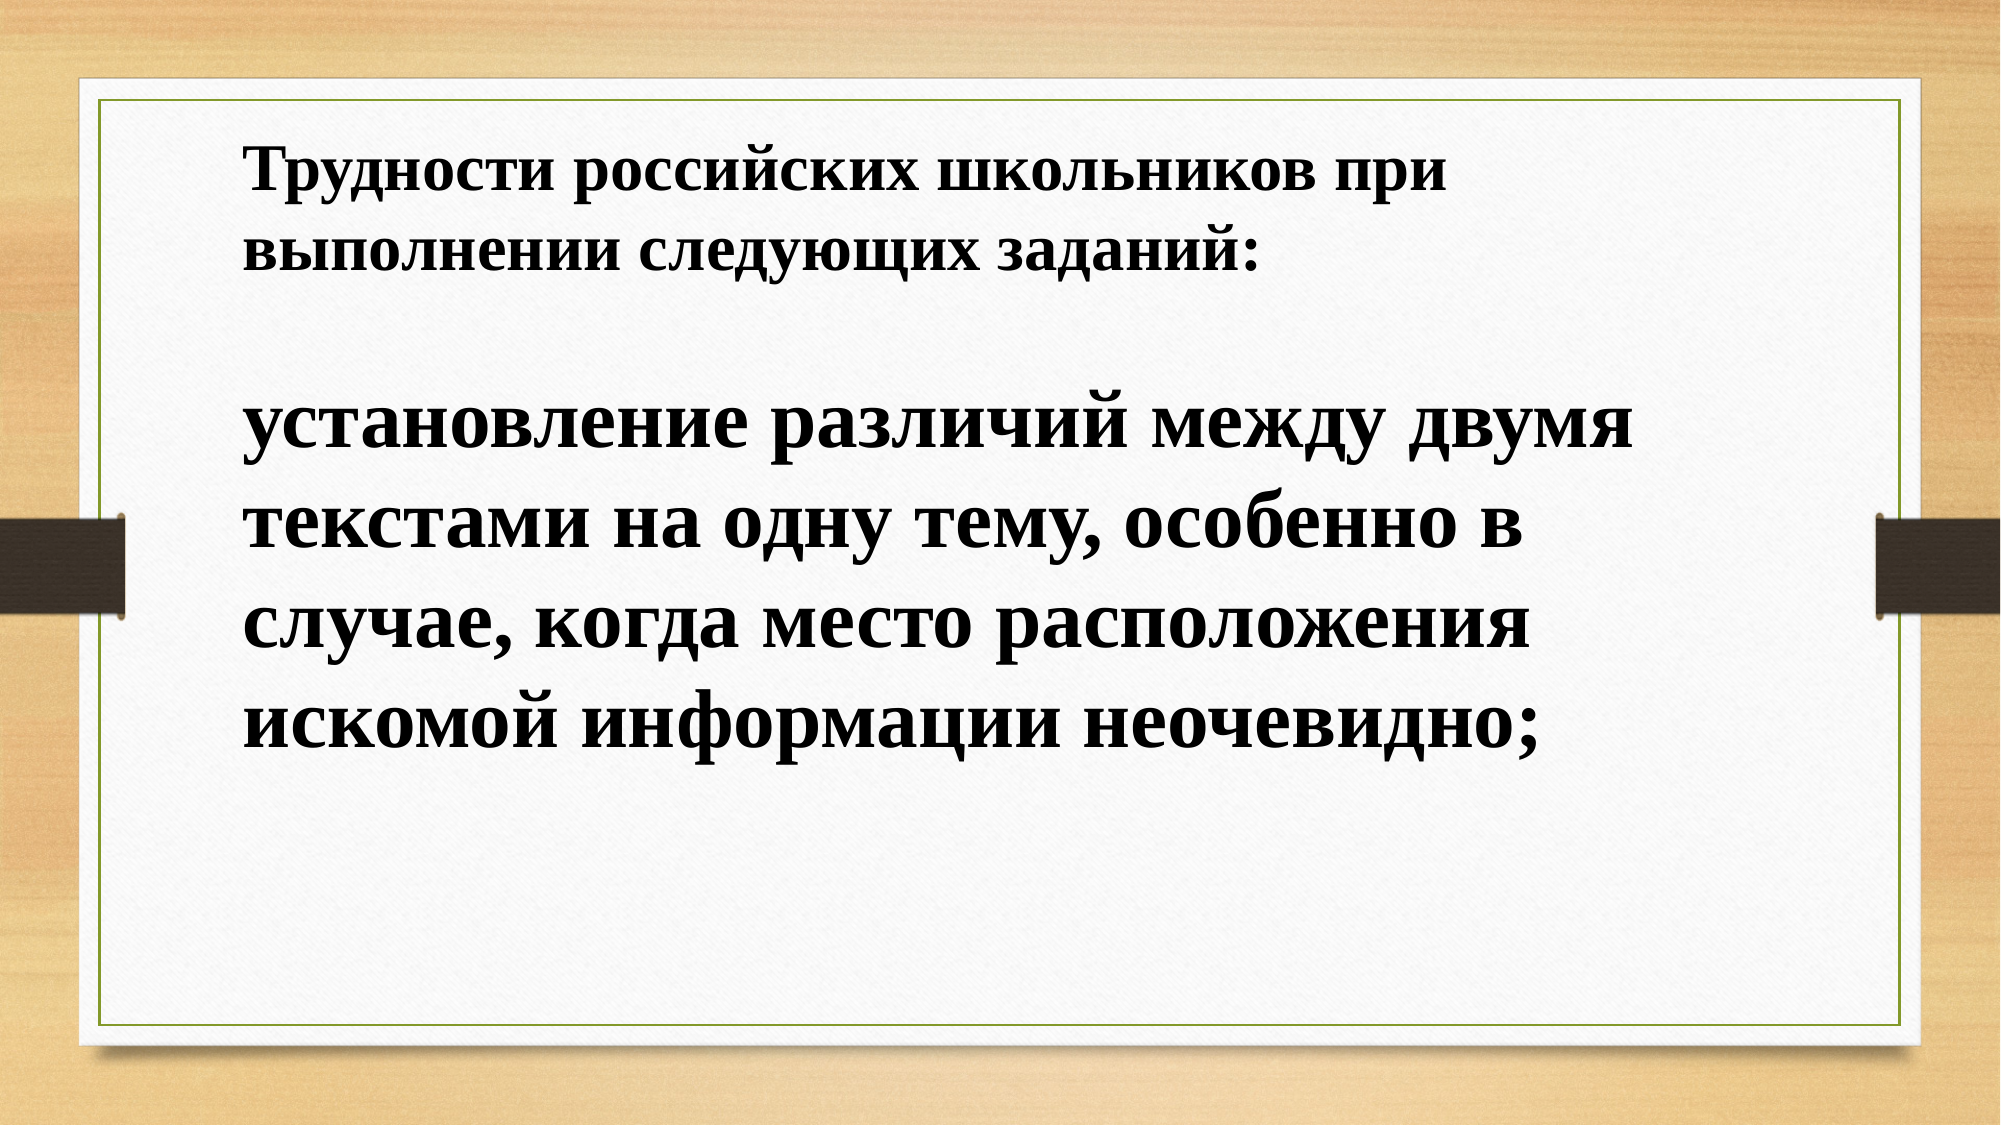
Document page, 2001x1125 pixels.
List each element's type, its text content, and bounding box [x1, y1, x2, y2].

picture [0, 0, 2001, 1125]
text_box Трудности российских школьников при выполнении следующих заданий: установление различий между двумя текстами на одну тему, особенно в случае, когда место расположения искомой информации неочевидно; [227, 116, 1766, 771]
